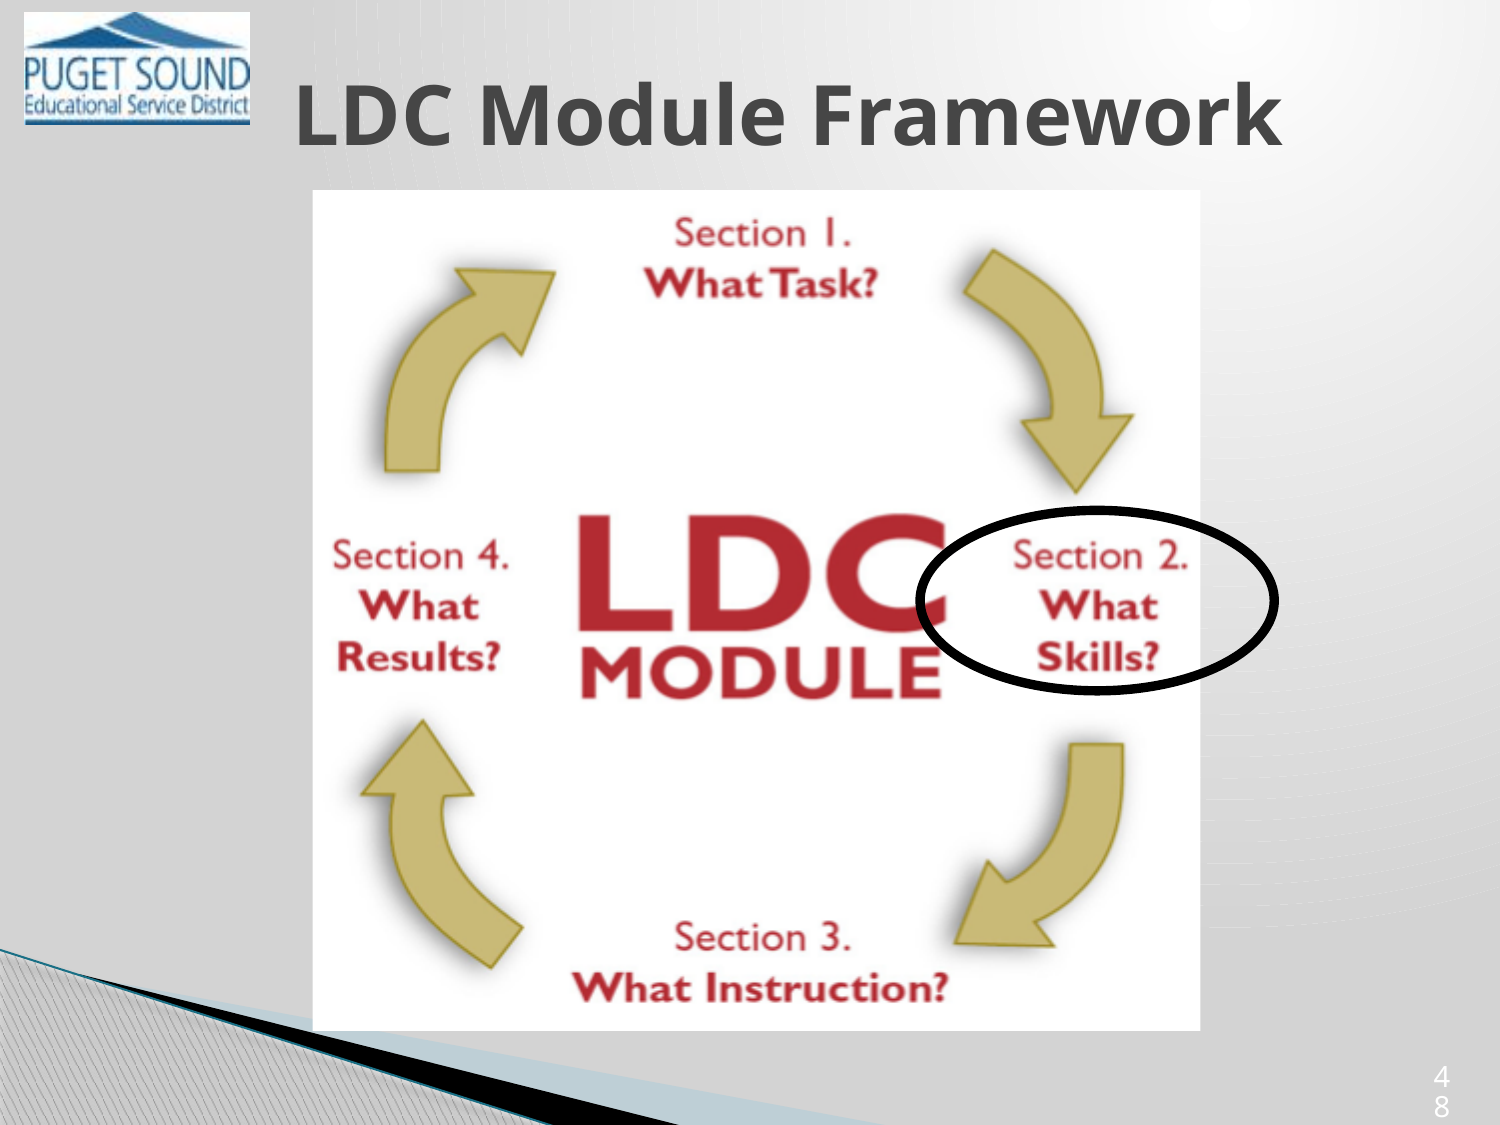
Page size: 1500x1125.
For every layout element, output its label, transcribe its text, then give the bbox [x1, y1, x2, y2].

slide_number 48 [1418, 1051, 1479, 1112]
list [312, 190, 1201, 1031]
picture [24, 12, 250, 125]
title LDC Module Framework [278, 37, 1425, 188]
text_box [1206, 529, 1275, 672]
